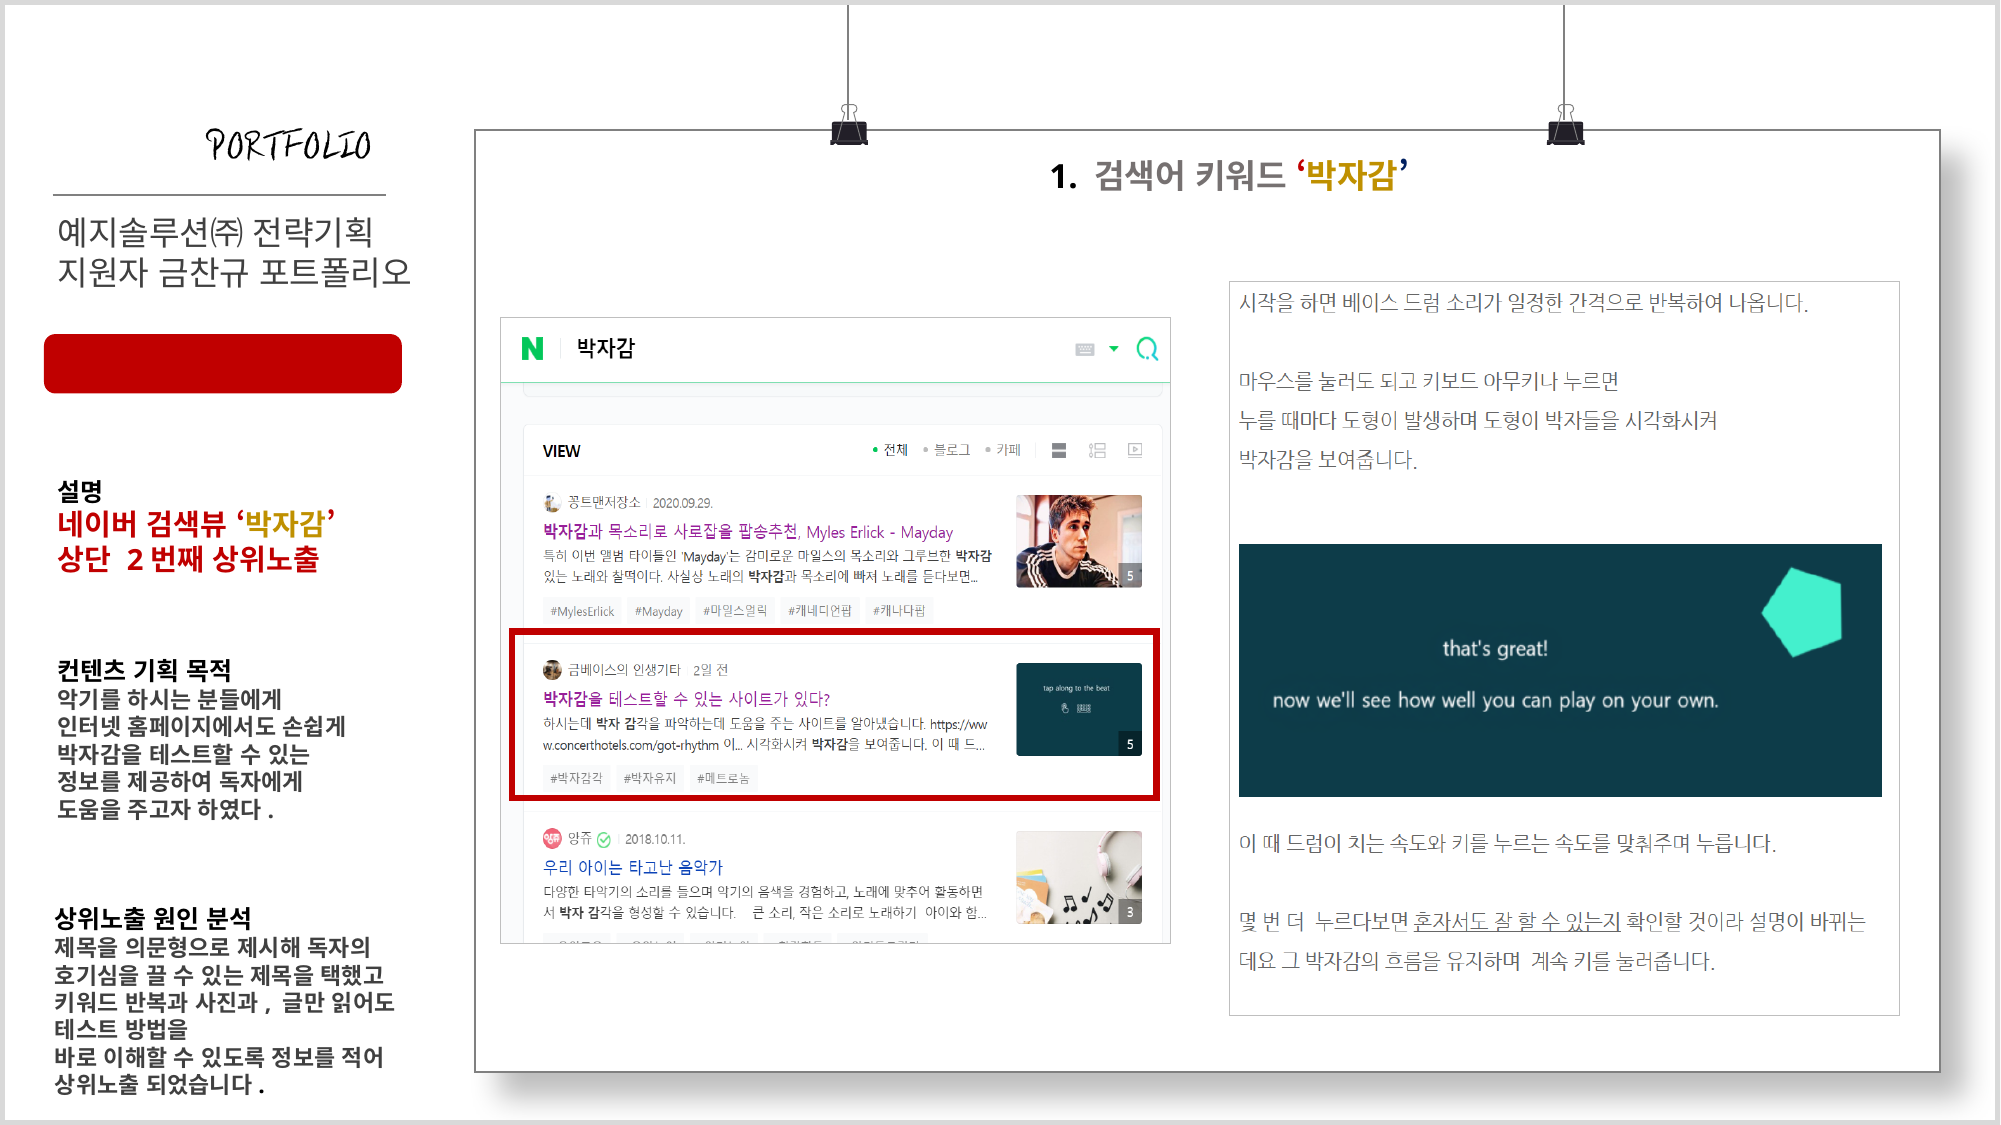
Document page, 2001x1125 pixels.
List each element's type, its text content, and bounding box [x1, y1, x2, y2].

text_box 설명 네이버 검색뷰 ‘박자감’ 상단 2번째 상위노출 [42, 469, 442, 629]
text_box 컨텐츠 기획 목적 악기를 하시는 분들에게 인터넷 홈페이지에서도 손쉽게 박자감을 테스트할 수 있는 정보를 제공하여 독자에게 도움을 주고자 하였다. [42, 648, 388, 831]
picture [500, 317, 1171, 944]
text_box 1. 검색어 키워드 ‘박자감’ [1034, 148, 1424, 203]
picture [199, 116, 381, 171]
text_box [16, 334, 430, 394]
text_box 상위노출 원인 분석 제목을 의문형으로 제시해 독자의 호기심을 끌 수 있는 제목을 택했고 키워드 반복과 사진과, 글만 읽어도 테스트 방법을 바로 이해할 수 있도록 정보를 적어 상위노출 되었습니다. [40, 896, 440, 1125]
picture [1229, 281, 1900, 1016]
